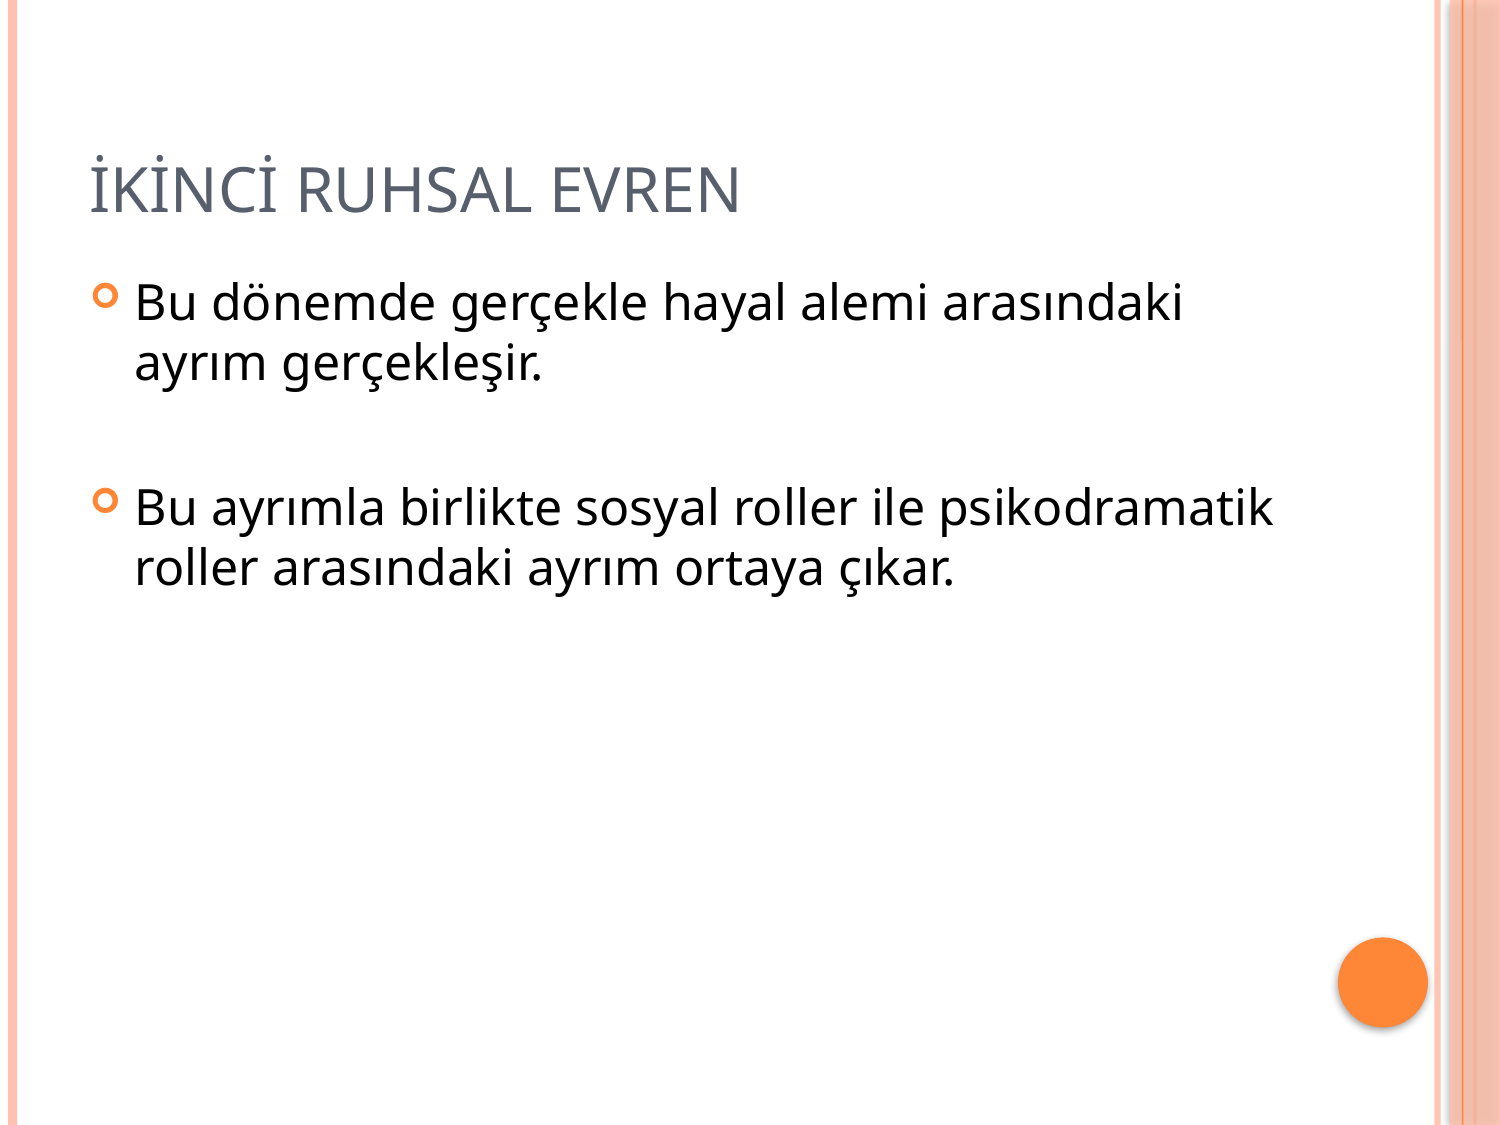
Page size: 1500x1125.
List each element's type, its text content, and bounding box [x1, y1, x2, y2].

list Bu dönemde gerçekle hayal alemi arasındaki ayrım gerçekleşir. Bu ayrımla birlikte sosyal roller ile psikodramatik roller arasındaki ayrım ortaya çıkar. [75, 262, 1300, 1062]
title İkinci ruhsal evren [75, 45, 1300, 233]
